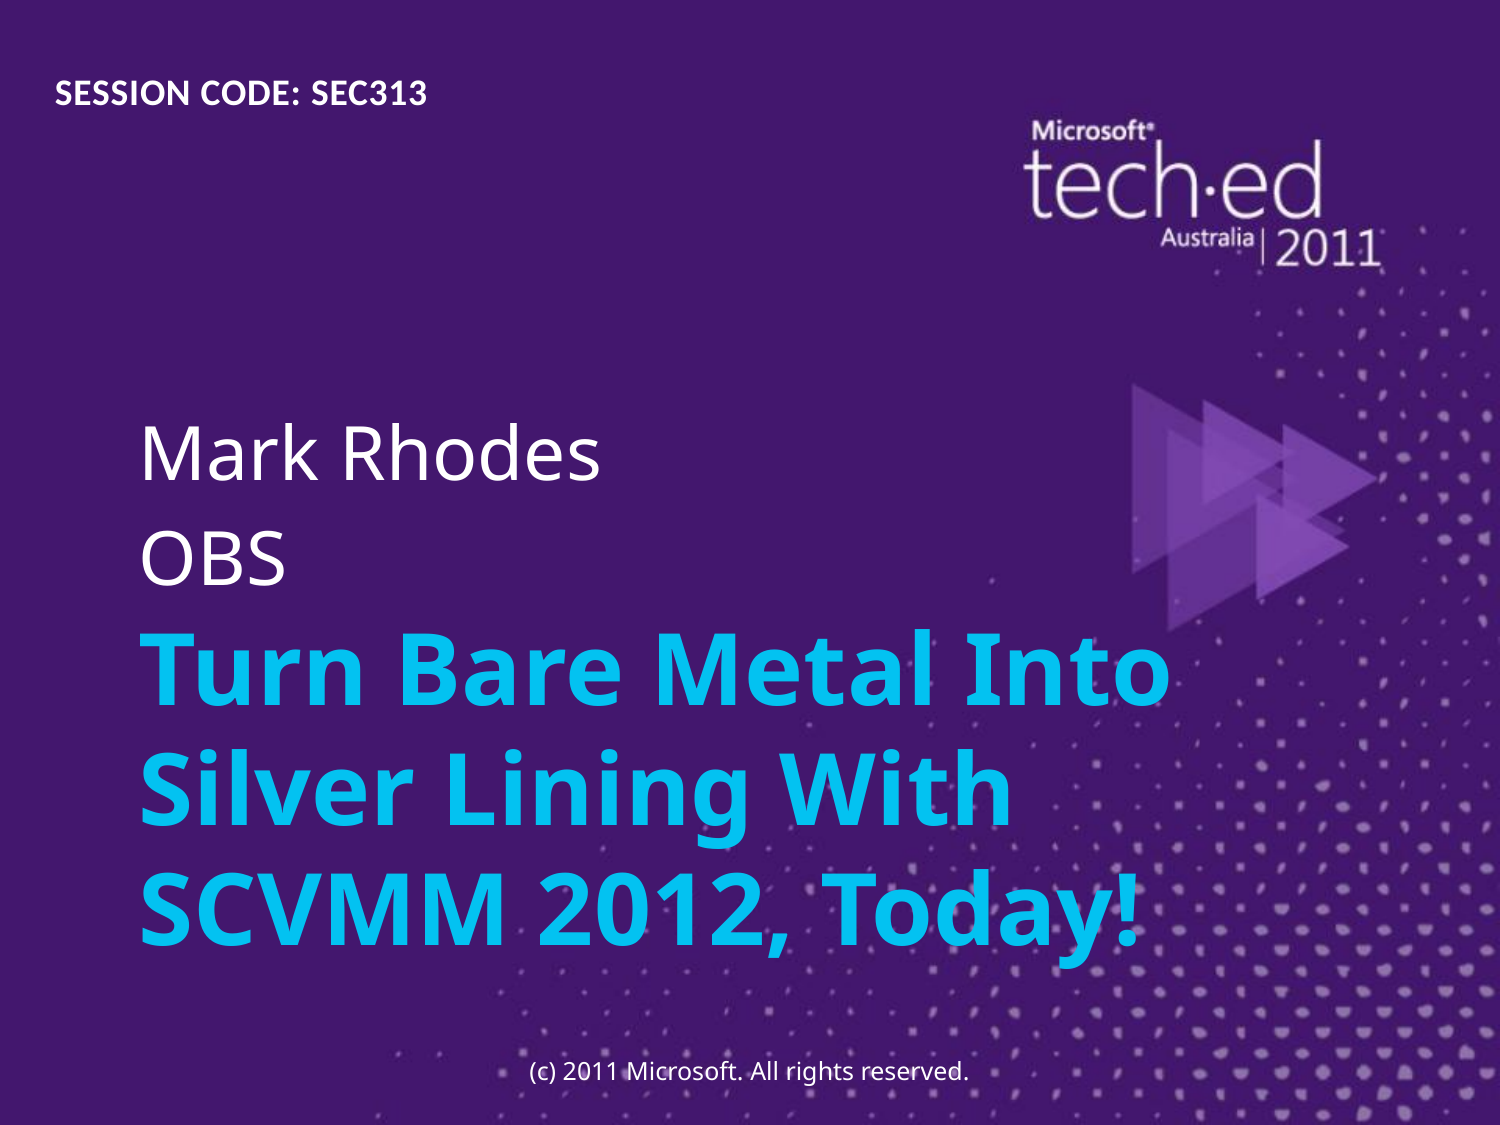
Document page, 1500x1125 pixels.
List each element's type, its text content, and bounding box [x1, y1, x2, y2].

list Mark Rhodes OBS [123, 267, 1399, 608]
picture [0, 0, 1500, 1125]
footer (c) 2011 Microsoft. All rights reserved. [512, 1042, 988, 1103]
text_box SESSION CODE: SEC313 [54, 73, 647, 114]
title Turn Bare Metal Into Silver Lining With SCVMM 2012, Today! [123, 608, 1399, 922]
